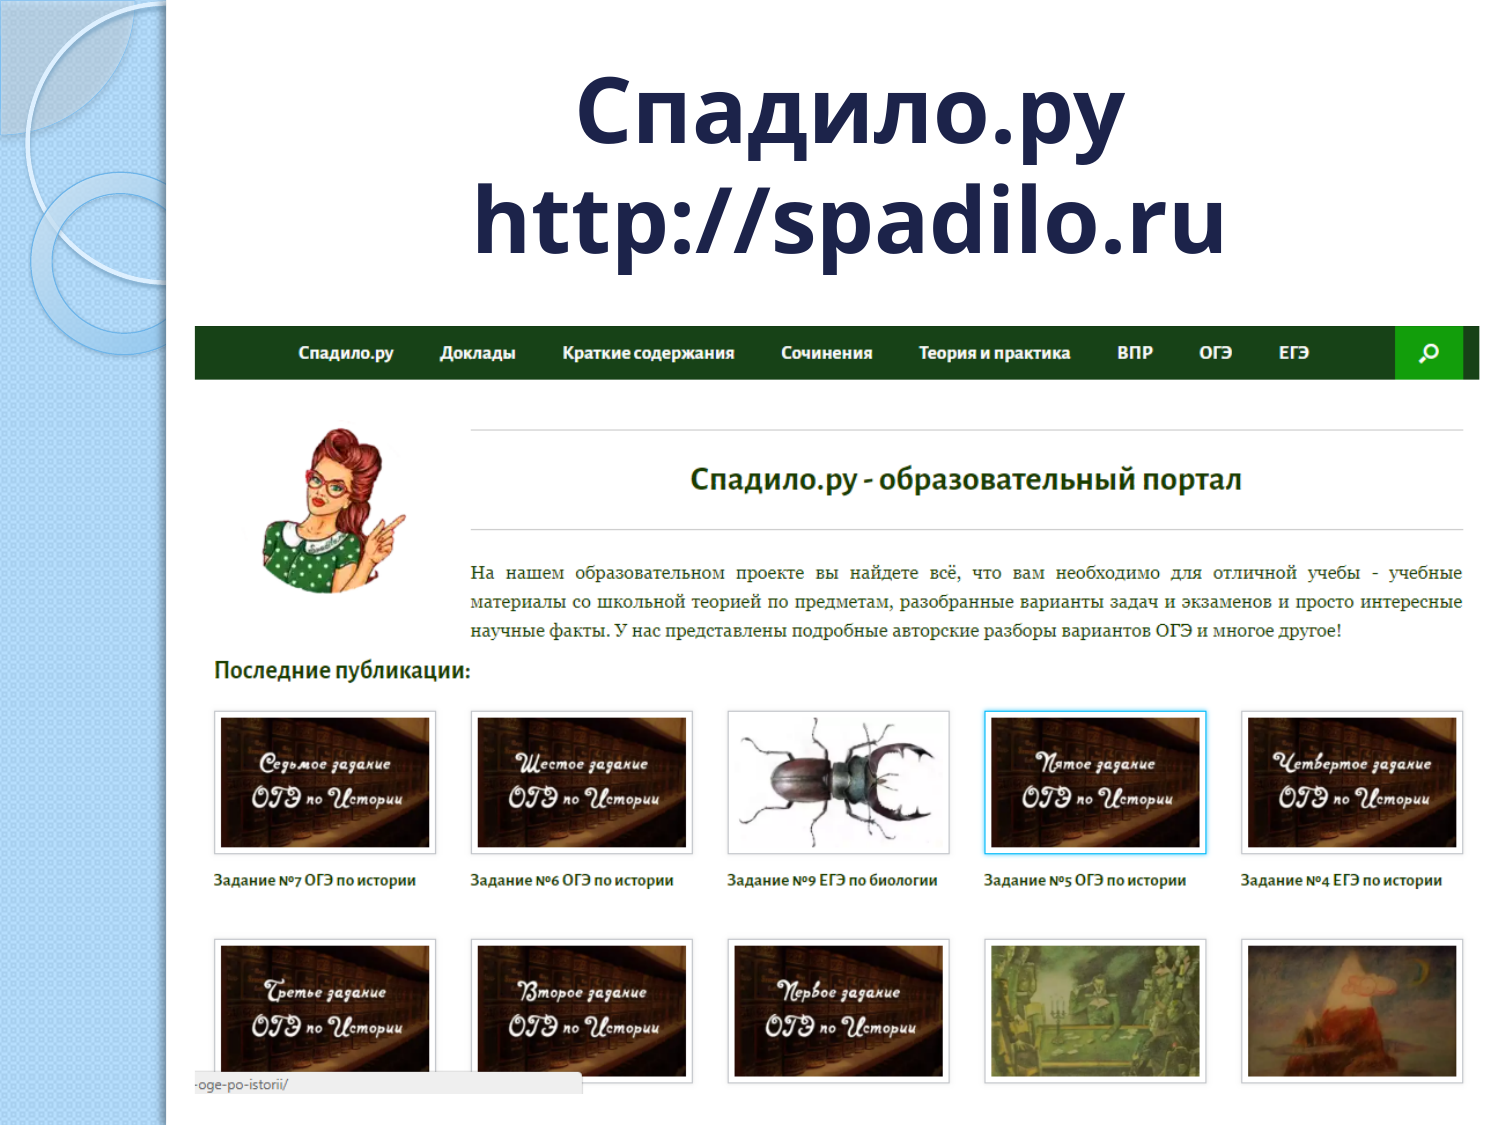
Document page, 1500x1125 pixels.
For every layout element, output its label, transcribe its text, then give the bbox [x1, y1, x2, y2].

picture [194, 326, 1480, 1095]
title Спадило.ру http://spadilo.ru [235, 67, 1466, 256]
